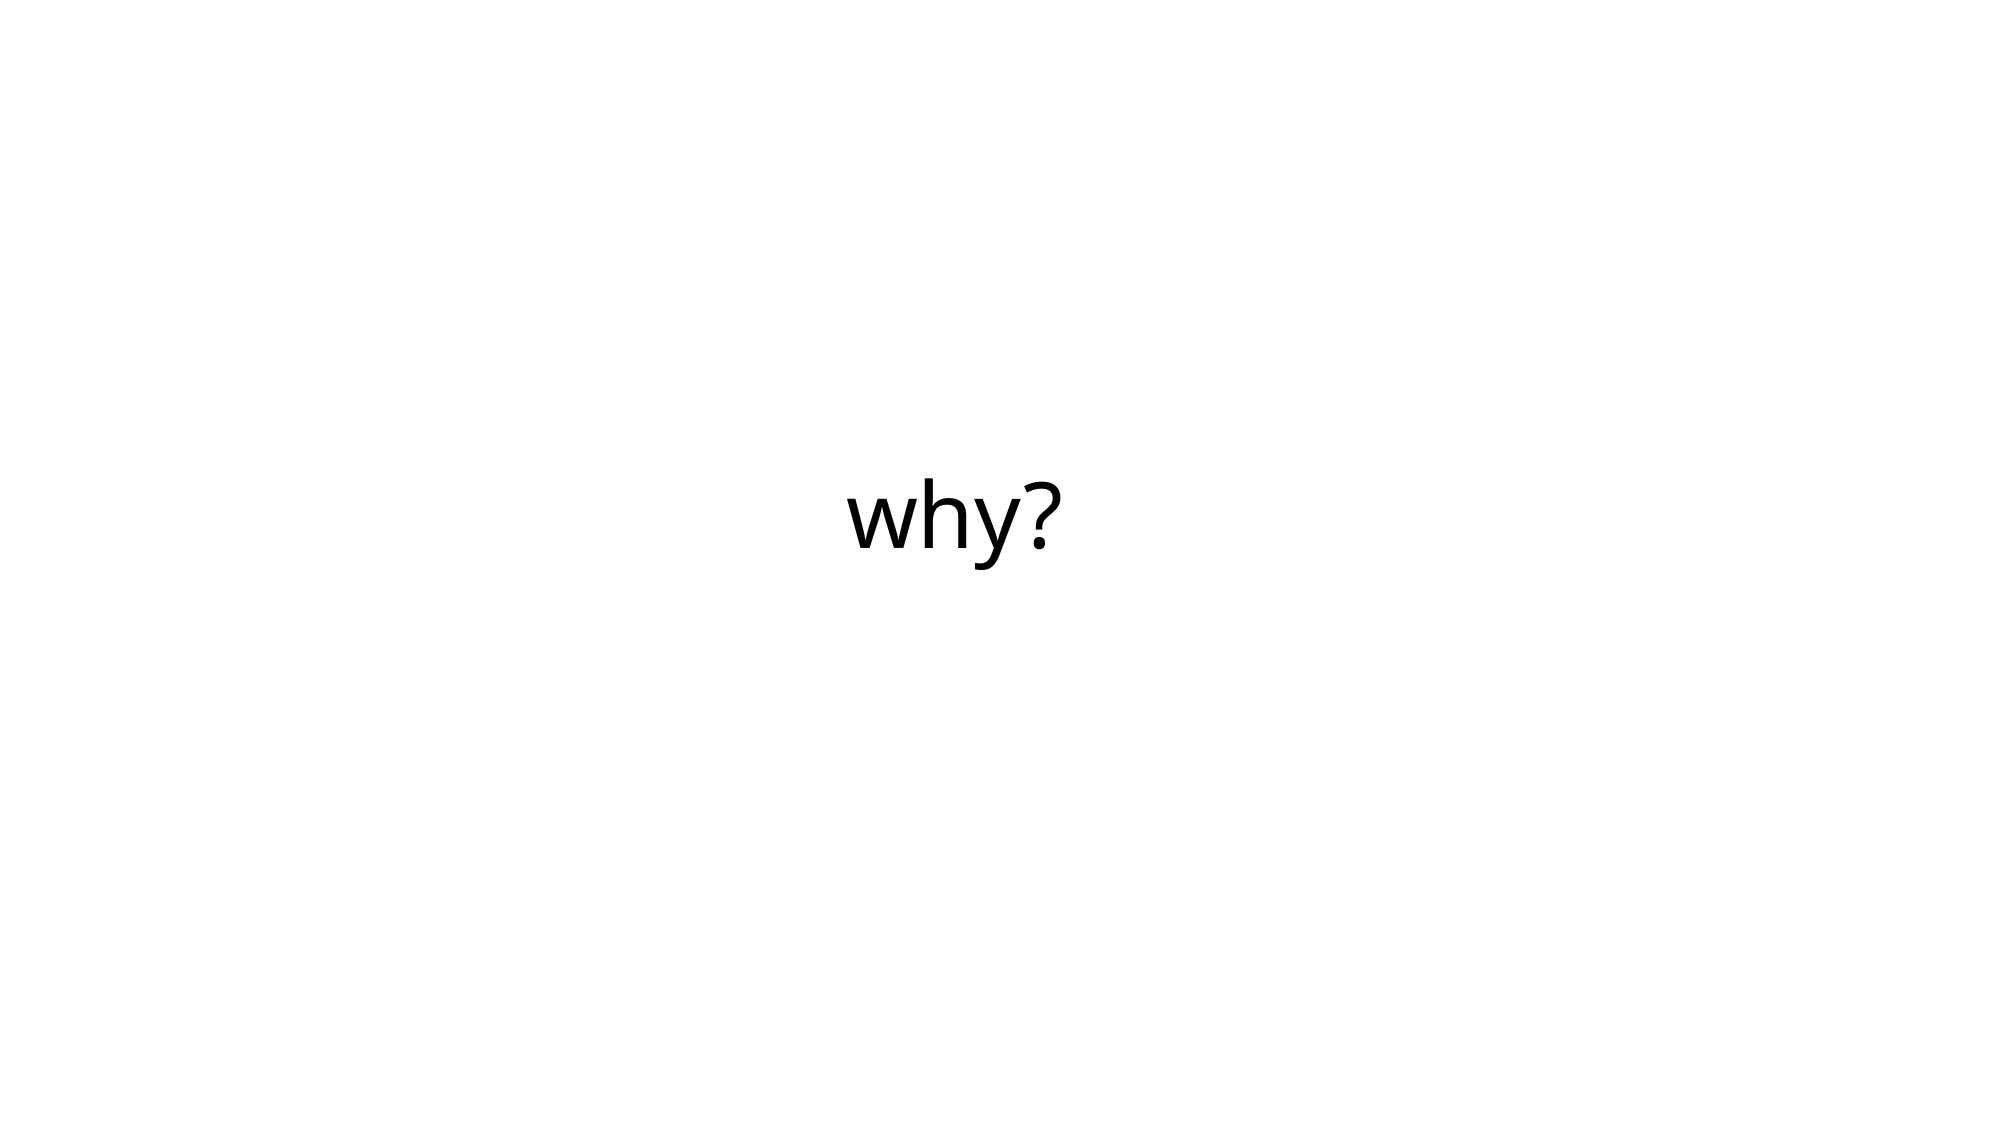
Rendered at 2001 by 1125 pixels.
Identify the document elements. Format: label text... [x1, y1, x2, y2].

title why? [831, 410, 1087, 628]
